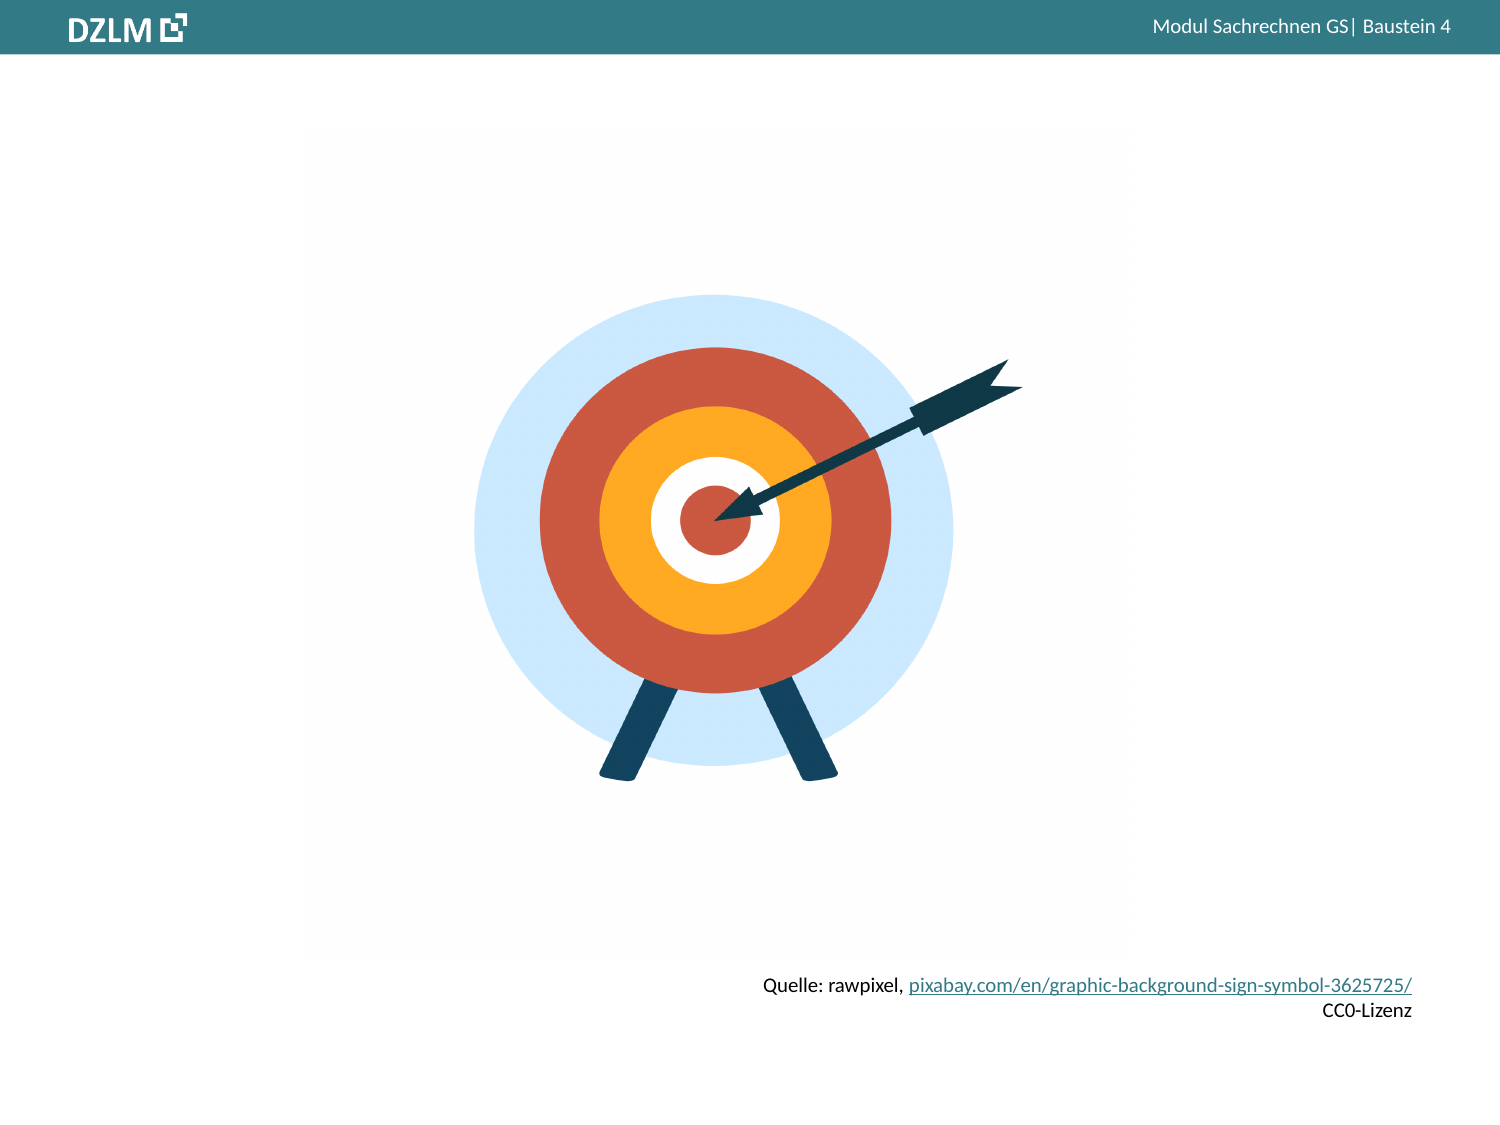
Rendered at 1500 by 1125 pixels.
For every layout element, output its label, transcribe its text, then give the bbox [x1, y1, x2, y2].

text_box Quelle: rawpixel, pixabay.com/en/graphic-background-sign-symbol-3625725/ CC0-Lizenz [748, 964, 1427, 1029]
picture [300, 125, 1135, 959]
